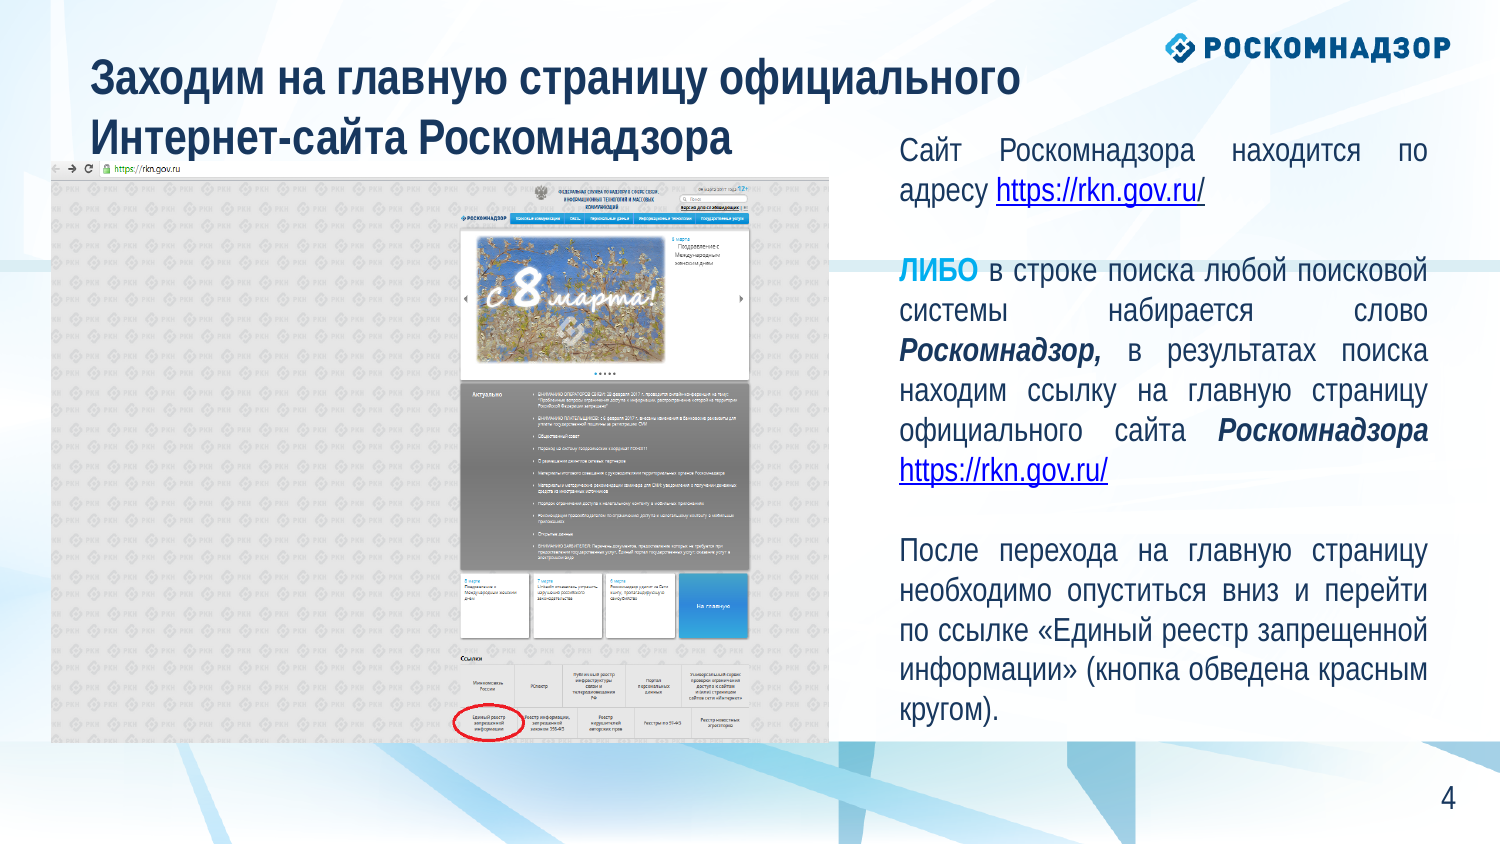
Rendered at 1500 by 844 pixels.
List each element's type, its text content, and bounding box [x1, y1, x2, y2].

picture [0, 0, 1500, 844]
text_box Сайт Роскомнадзора находится по адресу https://rkn.gov.ru/ ЛИБО в строке поиска любой поисковой системы набирается слово Роскомнадзор, в результатах поиска находим ссылку на главную страницу официального сайта Роскомнадзора https://rkn.gov.ru/ После перехода на главную страницу необходимо опуститься вниз и перейти по ссылке «Единый реестр запрещенной информации» (кнопка обведена красным кругом). [884, 121, 1444, 265]
slide_number 3 [1355, 766, 1472, 827]
text_box Сайт Роскомнадзора находится по адресу https://rkn.gov.ru/ ЛИБО в строке поиска любой поисковой системы набирается слово Роскомнадзор, в результатах поиска находим ссылку на главную страницу официального сайта Роскомнадзора https://rkn.gov.ru/ После перехода на главную страницу необходимо опуститься вниз и перейти по ссылке «Единый реестр запрещенной информации» (кнопка обведена красным кругом). [884, 275, 1444, 735]
text_box Заходим на главную страницу официального Интернет-сайта Роскомнадзора [75, 33, 1150, 176]
